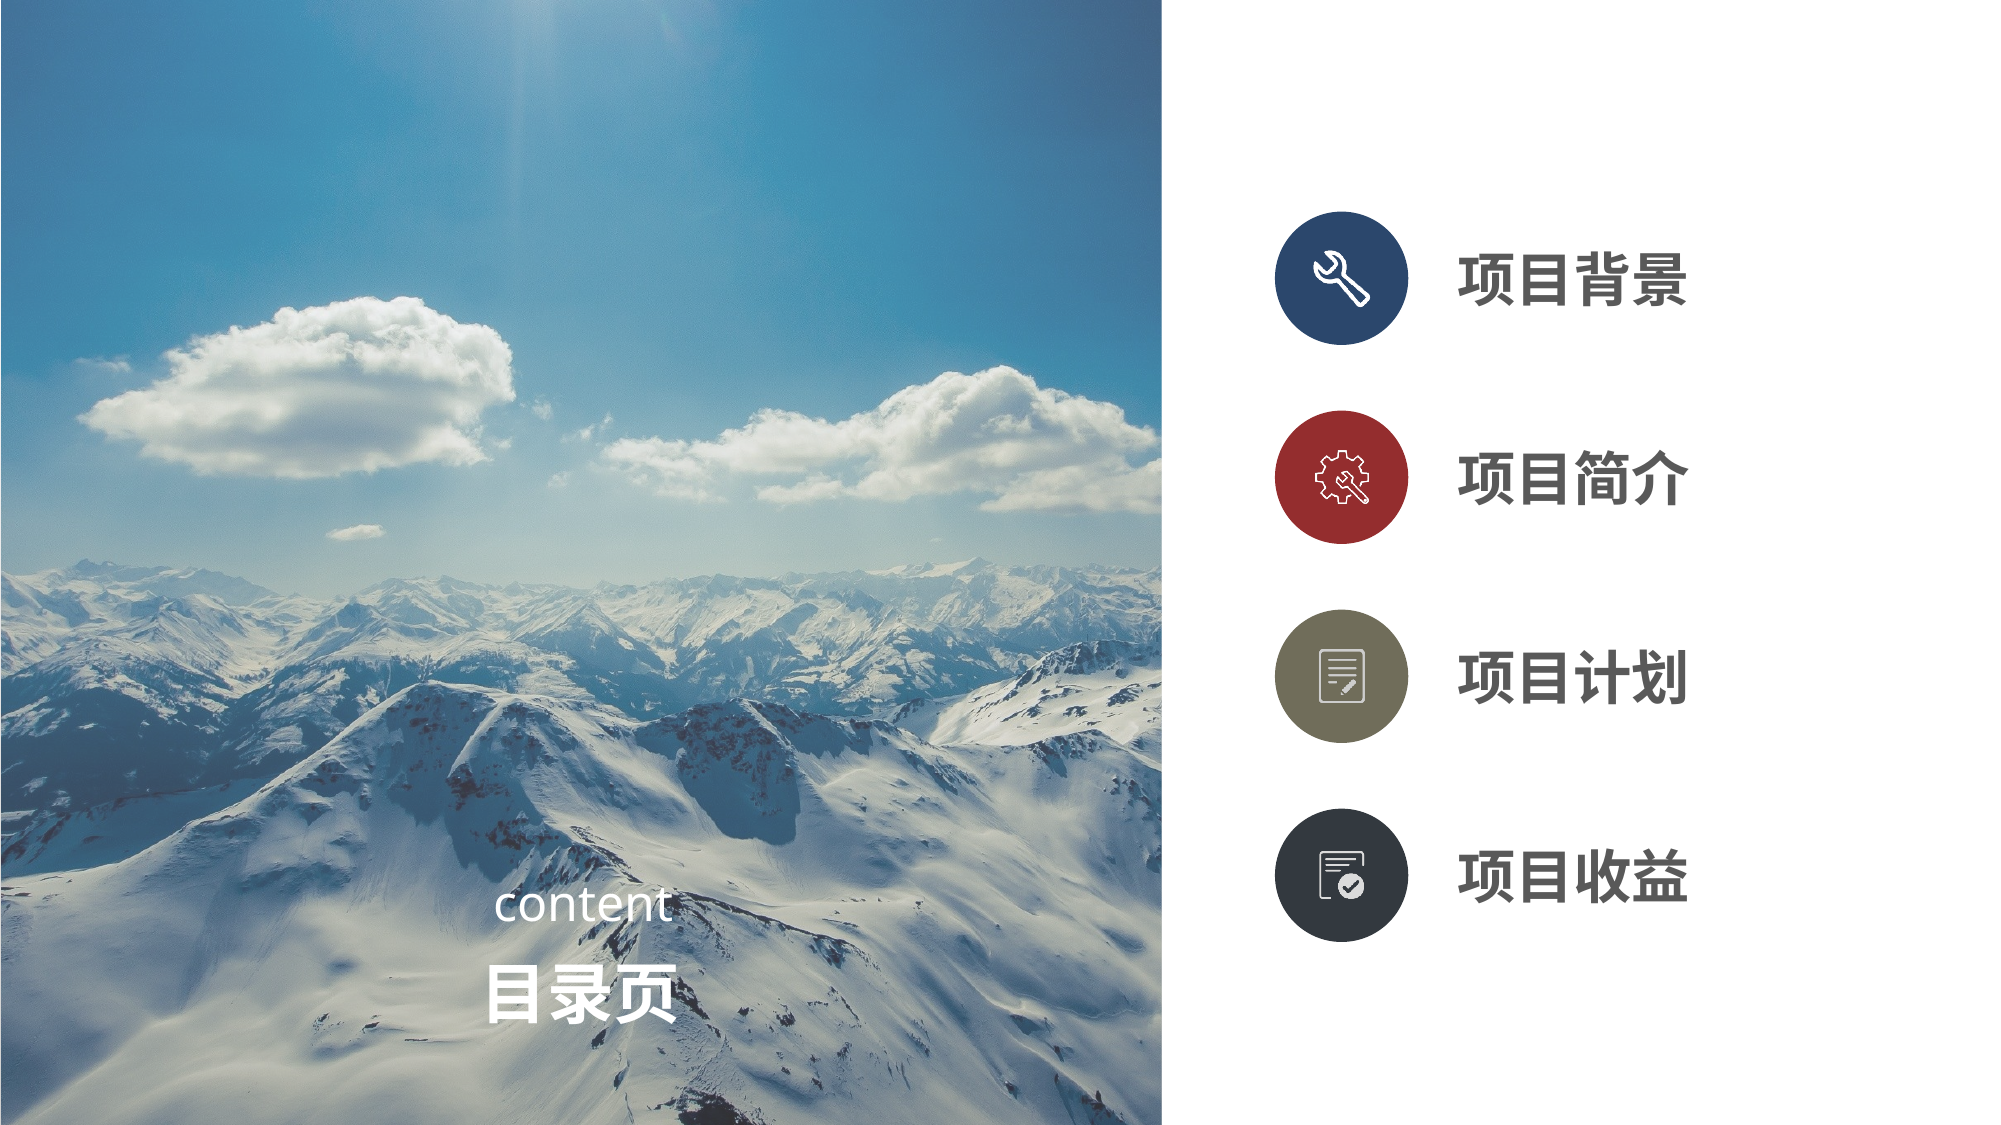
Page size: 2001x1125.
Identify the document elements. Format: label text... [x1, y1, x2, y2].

text_box [1273, 608, 1410, 745]
picture [1317, 851, 1366, 899]
text_box [1273, 210, 1410, 346]
text_box 项目背景 [1442, 235, 1706, 321]
picture [1315, 450, 1369, 504]
picture [1315, 649, 1368, 703]
text_box [1273, 409, 1410, 545]
text_box [1273, 807, 1410, 944]
text_box 项目收益 [1442, 832, 1706, 918]
picture [1309, 246, 1374, 311]
text_box 项目简介 [1442, 434, 1706, 520]
text_box 项目计划 [1442, 633, 1706, 719]
picture [1, 0, 1162, 1125]
